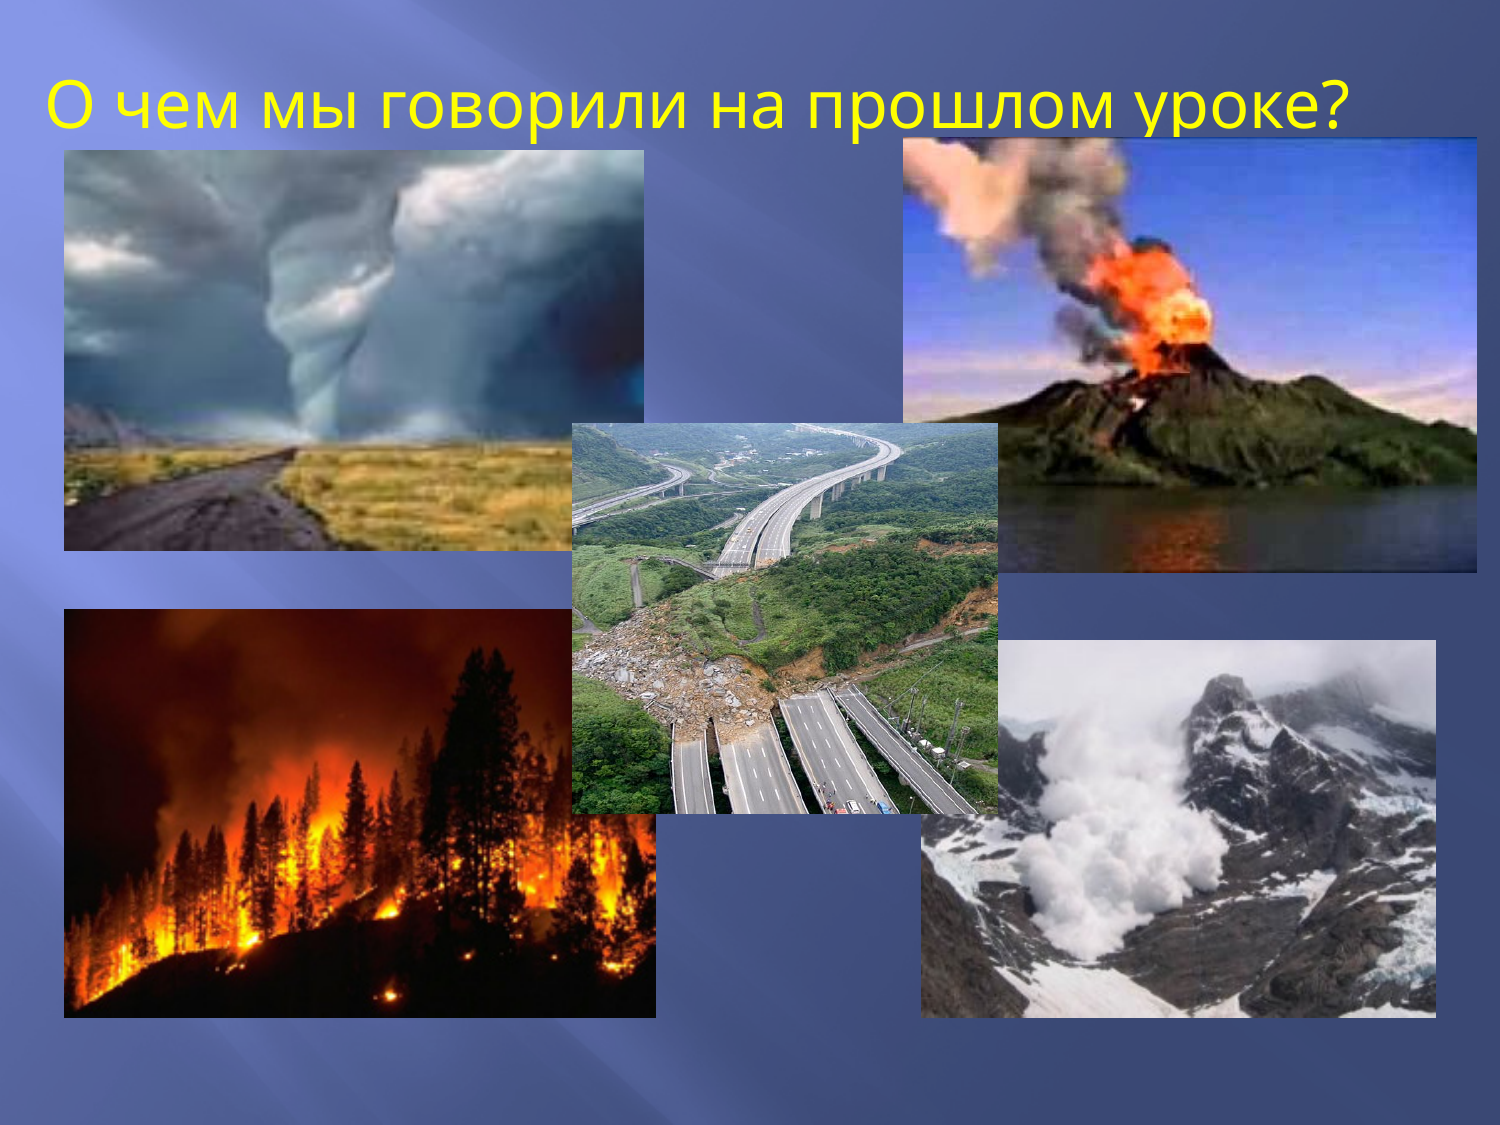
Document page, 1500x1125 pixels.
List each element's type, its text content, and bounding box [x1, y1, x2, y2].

picture [64, 136, 1477, 1018]
text_box О чем мы говорили на прошлом уроке? [29, 54, 1447, 150]
